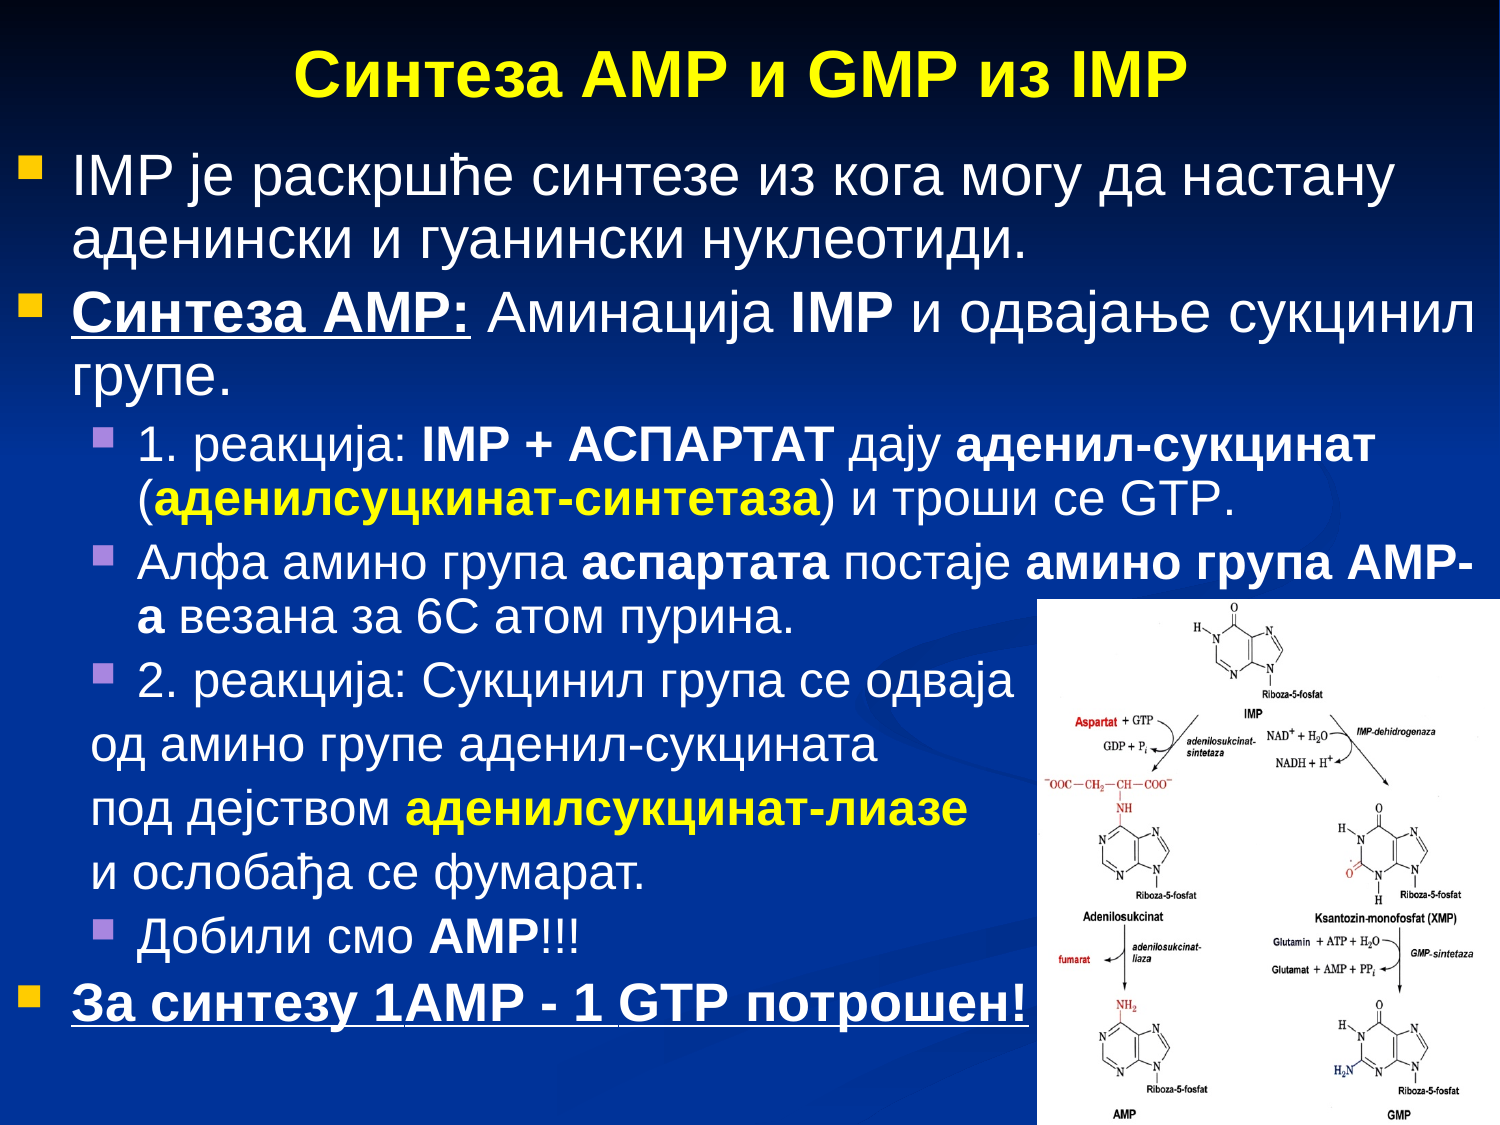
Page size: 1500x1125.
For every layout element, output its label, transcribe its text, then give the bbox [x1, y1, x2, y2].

title Синтеза AMP и GMP из IMP [74, 12, 1426, 131]
list IMP је раскршће синтезе из кога могу да настану аденински и гуанински нуклеотиди. Синтеза AMP: Аминација IMP и одвајање сукцинил групе. 1. реакција: IMP + АСПАРТАТ дају аденил-сукцинат (аденилсуцкинат-синтетаза) и троши се GTP. Алфа амино група аспартата постаје амино група AMP-а везана за 6C атом пурина. 2. реакција: Сукцинил група се одваја од амино групе аденил-сукцината под дејством аденилсукцинат-лиазе и ослобађа се фумарат. Добили смо AMP!!! За синтезу 1AMP - 1 GTP потрошен! [0, 137, 1500, 1125]
picture [1037, 599, 1500, 1125]
